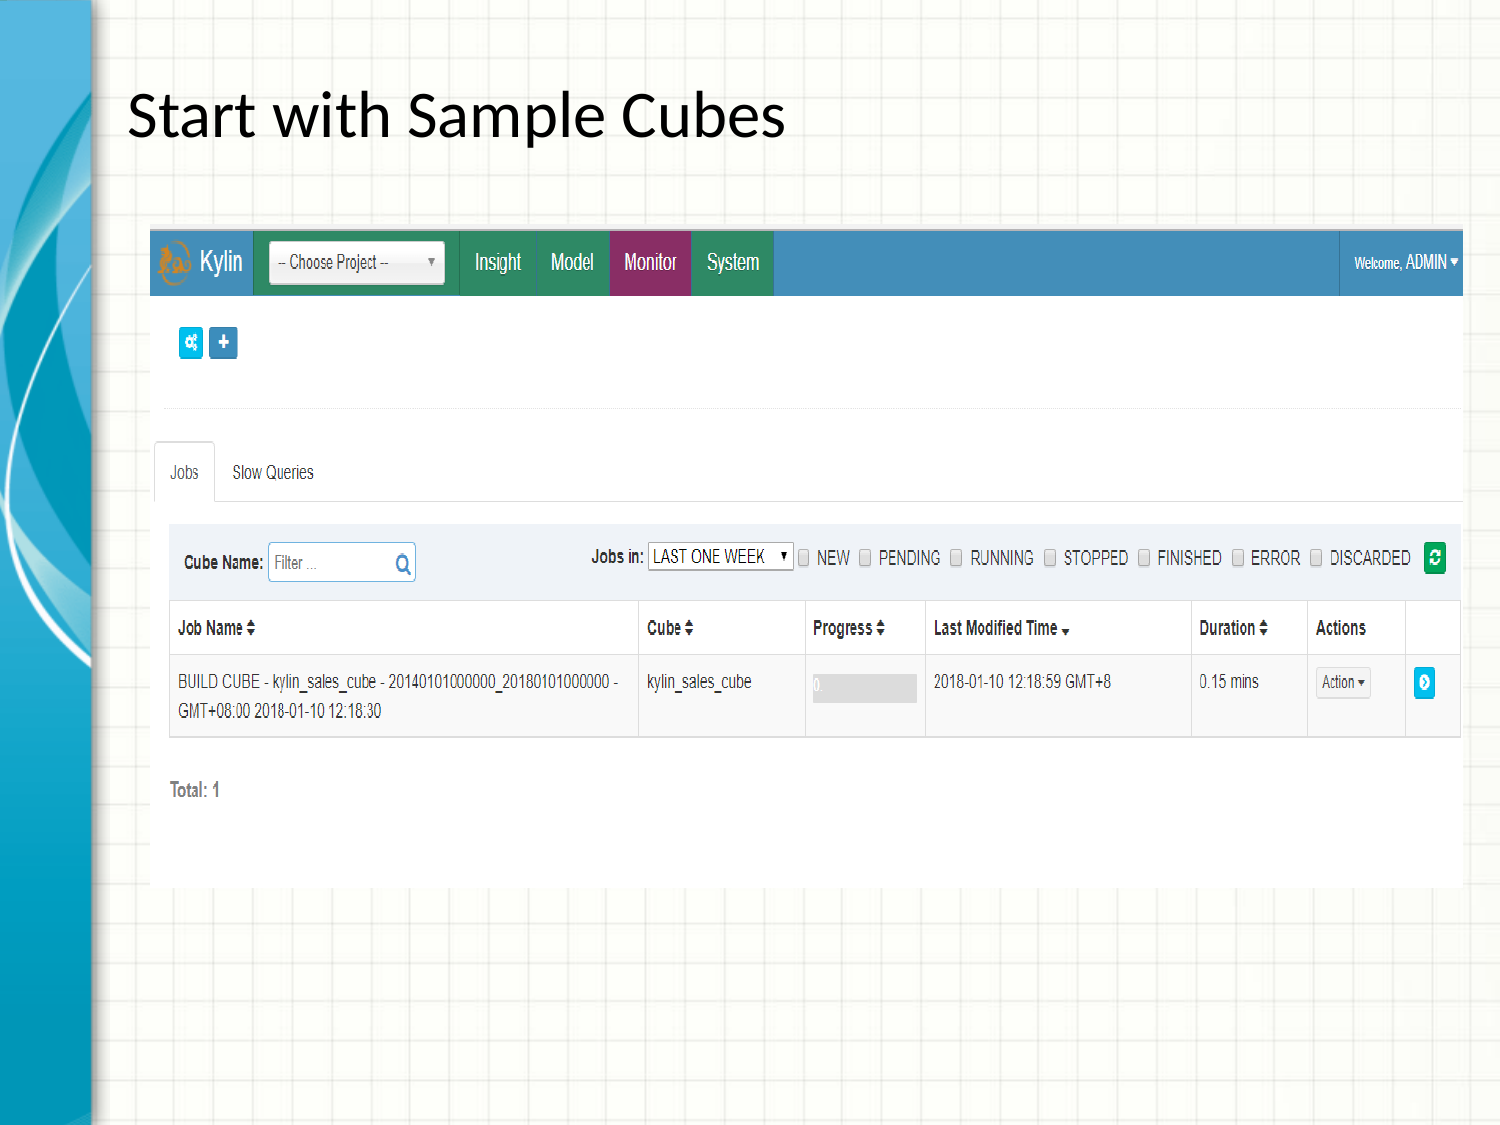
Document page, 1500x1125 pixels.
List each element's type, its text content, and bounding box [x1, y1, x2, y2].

picture [0, 0, 1500, 1125]
title Start with Sample Cubes [112, 50, 1438, 173]
